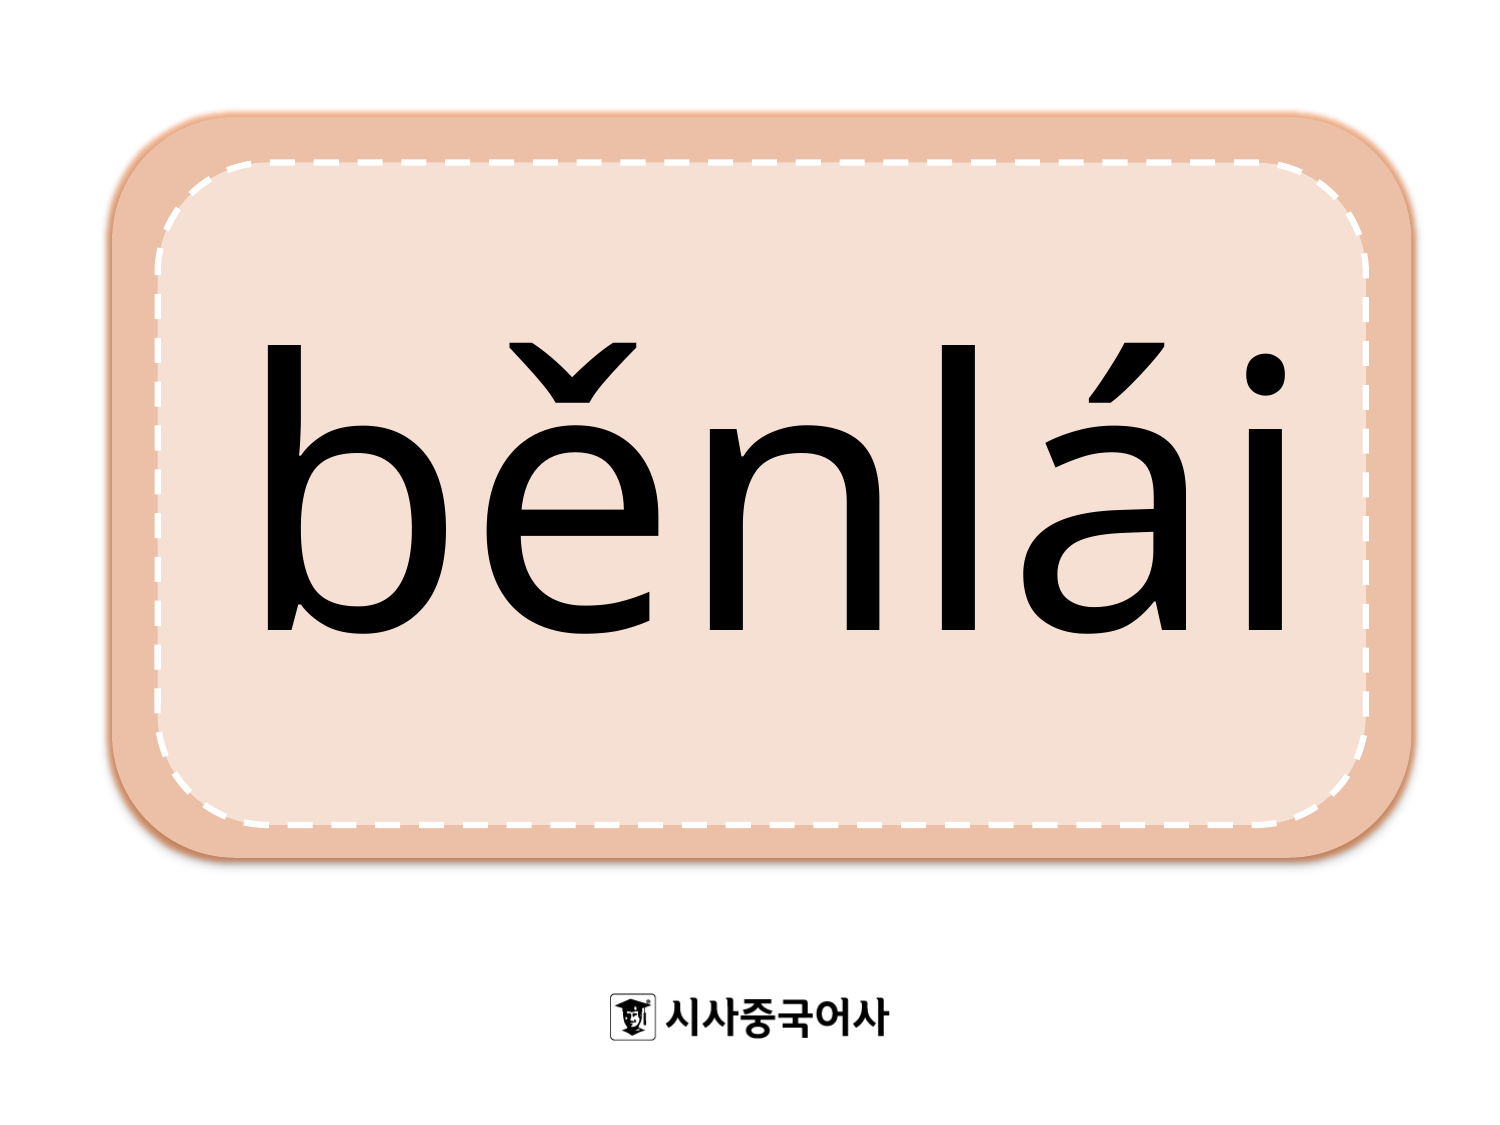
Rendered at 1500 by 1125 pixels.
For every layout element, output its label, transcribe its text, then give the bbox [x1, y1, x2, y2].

text_box běnlái [171, 149, 1380, 812]
picture [602, 987, 898, 1047]
